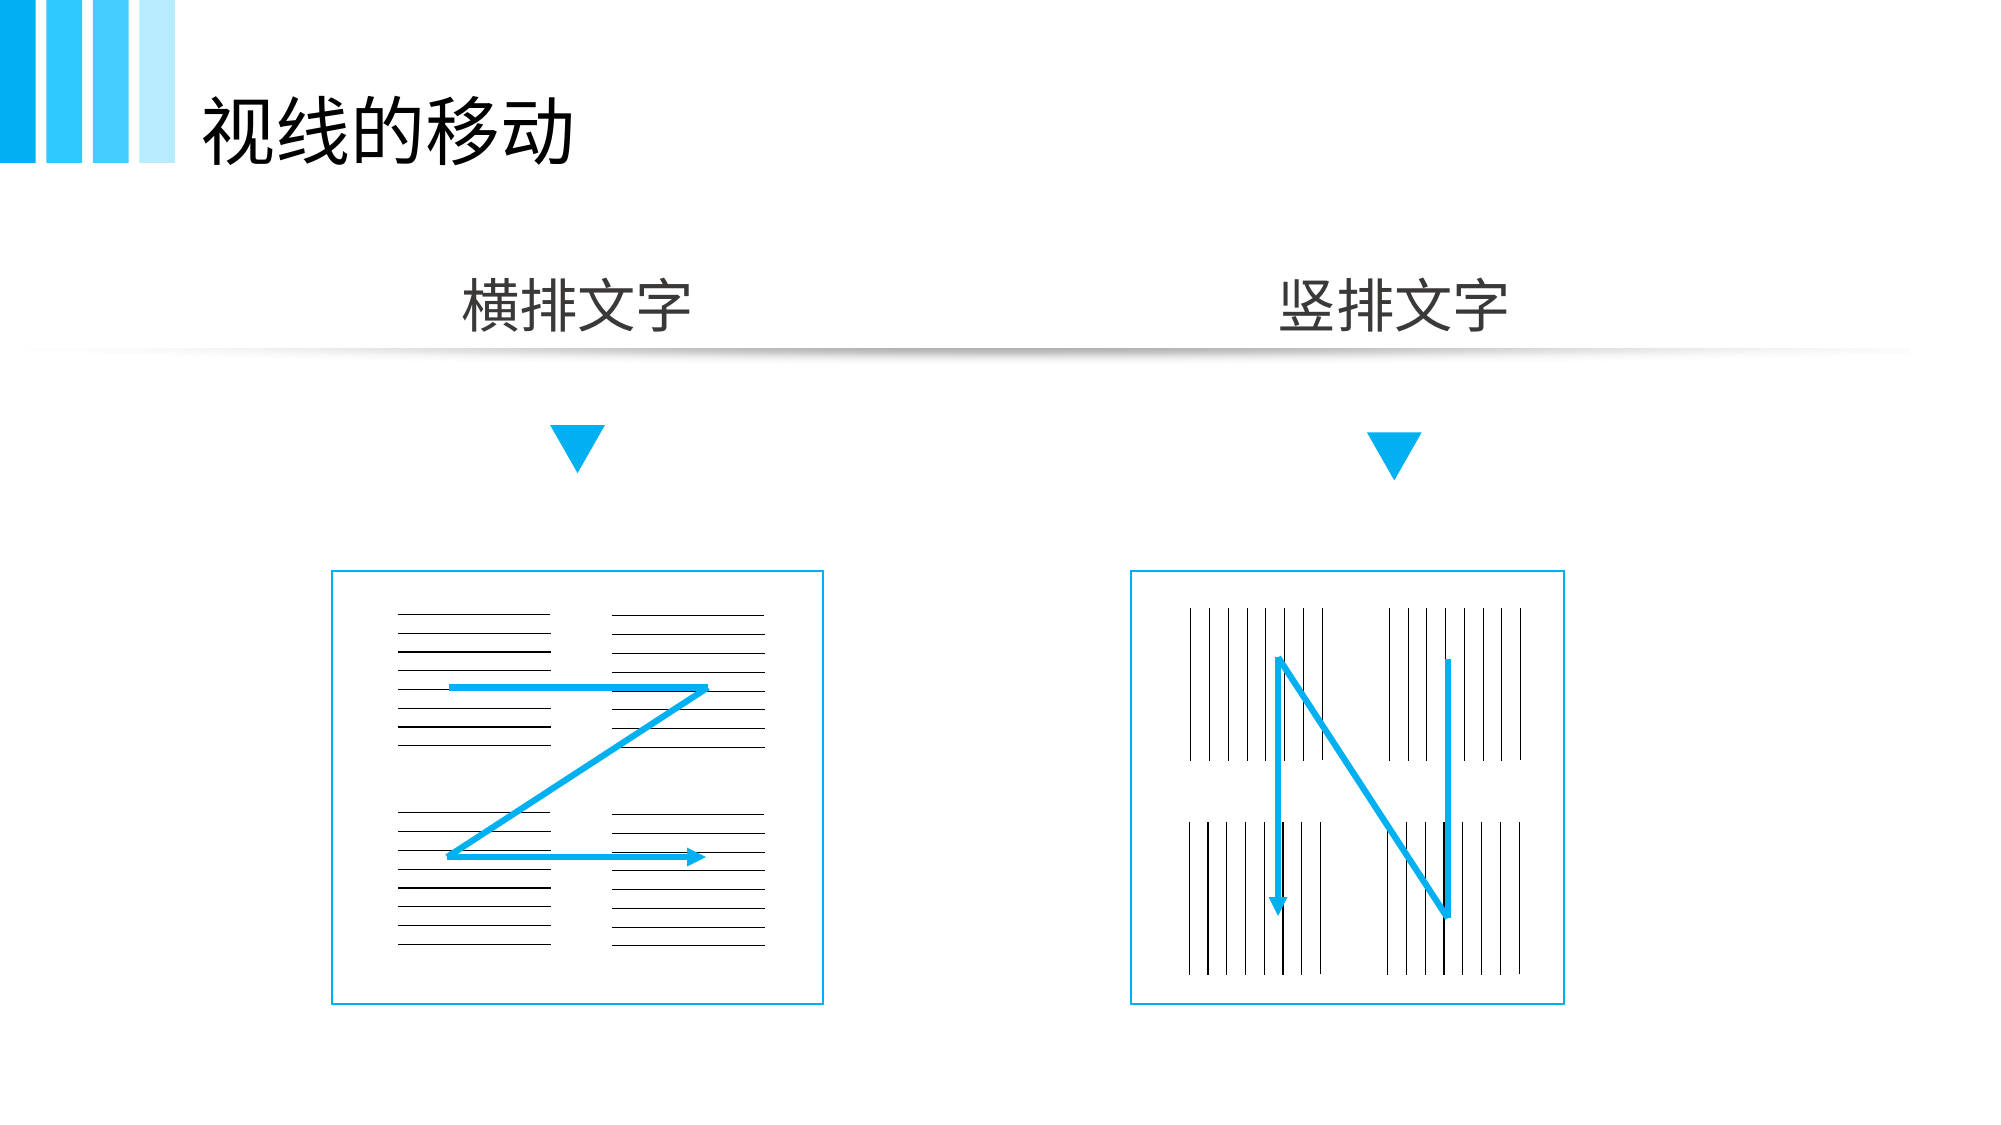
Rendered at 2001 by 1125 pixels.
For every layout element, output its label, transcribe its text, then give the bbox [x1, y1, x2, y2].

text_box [1130, 571, 1564, 1005]
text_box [332, 571, 823, 1005]
text_box 视线的移动 [185, 77, 867, 182]
text_box [92, 0, 130, 164]
text_box 竖排文字 [1249, 261, 1539, 347]
text_box 横排文字 [432, 261, 723, 347]
text_box [548, 424, 607, 476]
text_box [45, 0, 83, 164]
text_box [0, 0, 37, 164]
picture [17, 347, 1911, 365]
text_box [138, 0, 176, 164]
text_box [1365, 431, 1424, 483]
